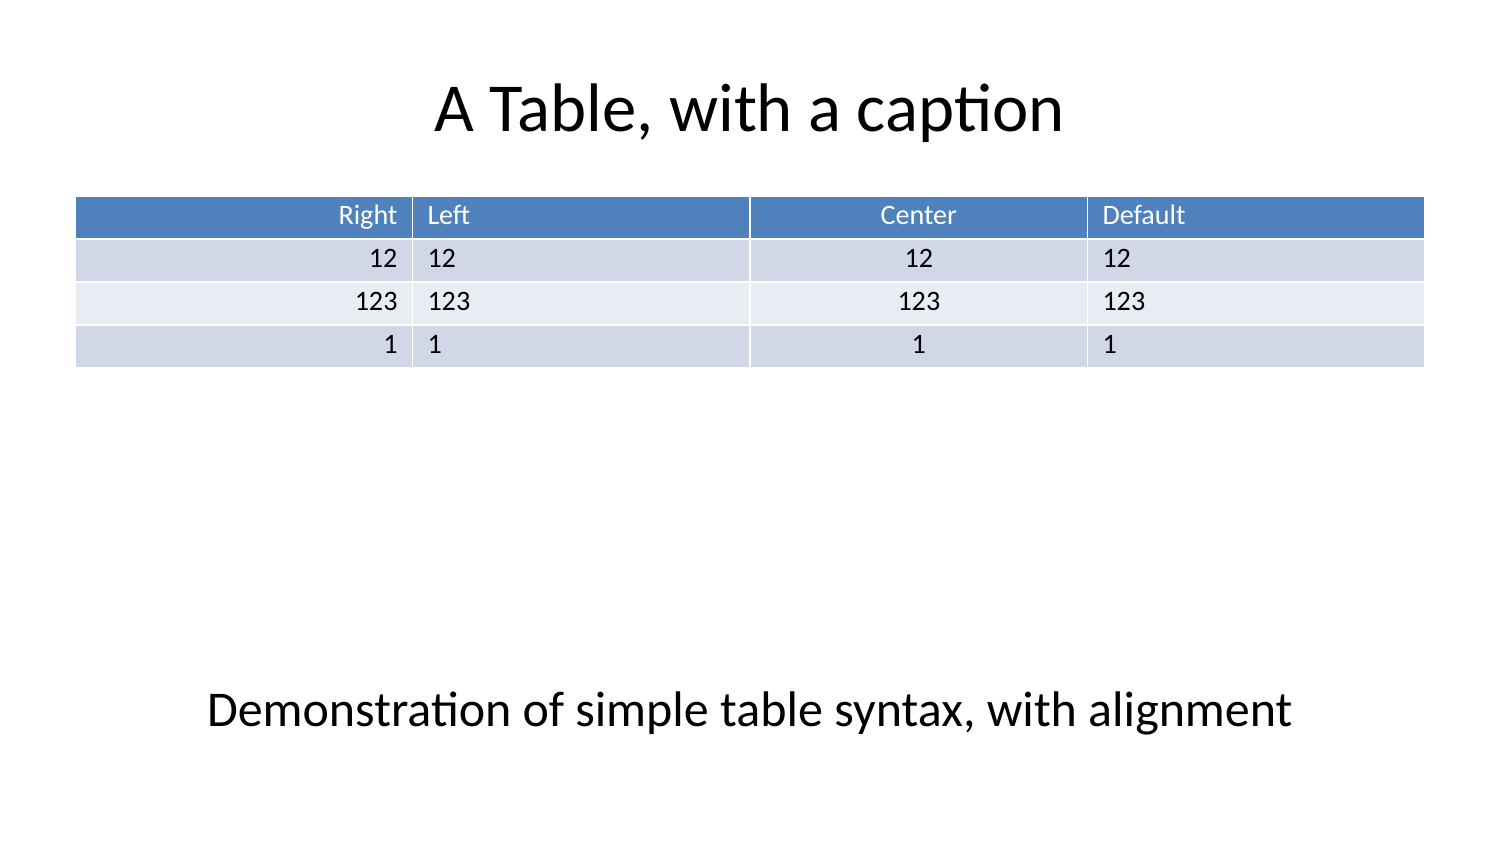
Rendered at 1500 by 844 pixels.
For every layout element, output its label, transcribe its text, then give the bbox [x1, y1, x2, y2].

table_cell 12 [76, 240, 412, 281]
table_header Default [1088, 197, 1424, 238]
table_cell 123 [1088, 283, 1424, 324]
table_cell 1 [1088, 326, 1424, 367]
list Demonstration of simple table syntax, with alignment [75, 668, 1425, 753]
table_cell 1 [413, 326, 749, 367]
table_header Right [76, 197, 412, 238]
table_cell 12 [1088, 240, 1424, 281]
table_cell 123 [751, 283, 1087, 324]
table_cell 123 [76, 283, 412, 324]
table_cell 1 [751, 326, 1087, 367]
table_cell 12 [751, 240, 1087, 281]
table_cell 1 [76, 326, 412, 367]
table_cell 12 [413, 240, 749, 281]
table_header Center [751, 197, 1087, 238]
table_header Left [413, 197, 749, 238]
table_cell 123 [413, 283, 749, 324]
title A Table, with a caption [75, 33, 1425, 175]
